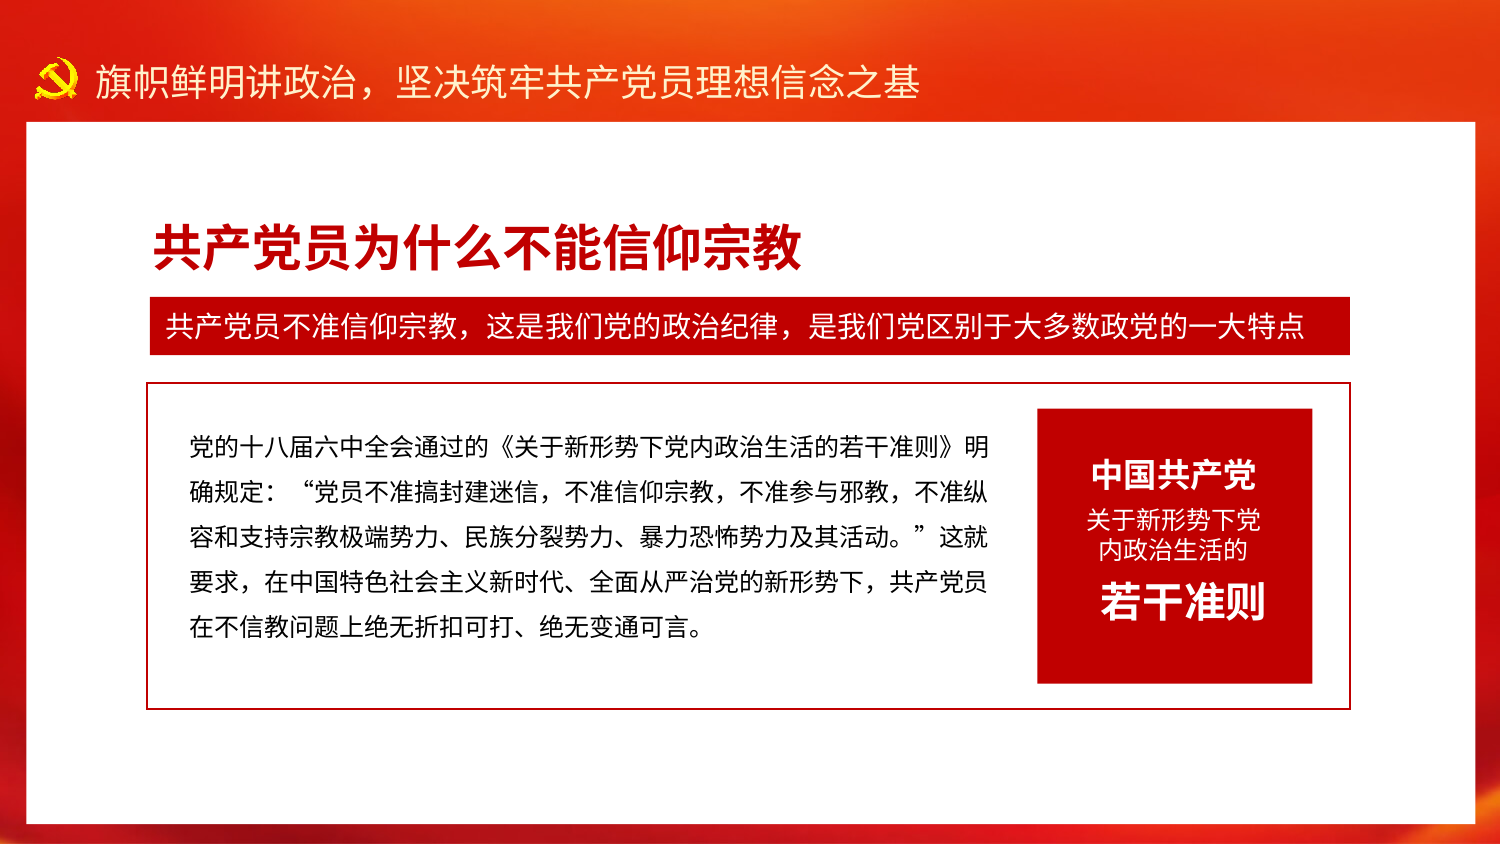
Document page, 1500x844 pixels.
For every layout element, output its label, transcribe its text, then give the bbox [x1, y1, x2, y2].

text_box 共产党员不准信仰宗教，这是我们党的政治纪律，是我们党区别于大多数政党的一大特点 [149, 296, 1350, 356]
picture [0, 0, 1500, 844]
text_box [1037, 408, 1313, 684]
text_box [146, 382, 1351, 710]
text_box 共产党员为什么不能信仰宗教 [137, 209, 863, 284]
text_box 党的十八届六中全会通过的《关于新形势下党内政治生活的若干准则》明确规定：“党员不准搞封建迷信，不准信仰宗教，不准参与邪教，不准纵容和支持宗教极端势力、民族分裂势力、暴力恐怖势力及其活动。”这就要求，在中国特色社会主义新时代、全面从严治党的新形势下，共产党员在不信教问题上绝无折扣可打、绝无变通可言。 [174, 409, 1009, 649]
